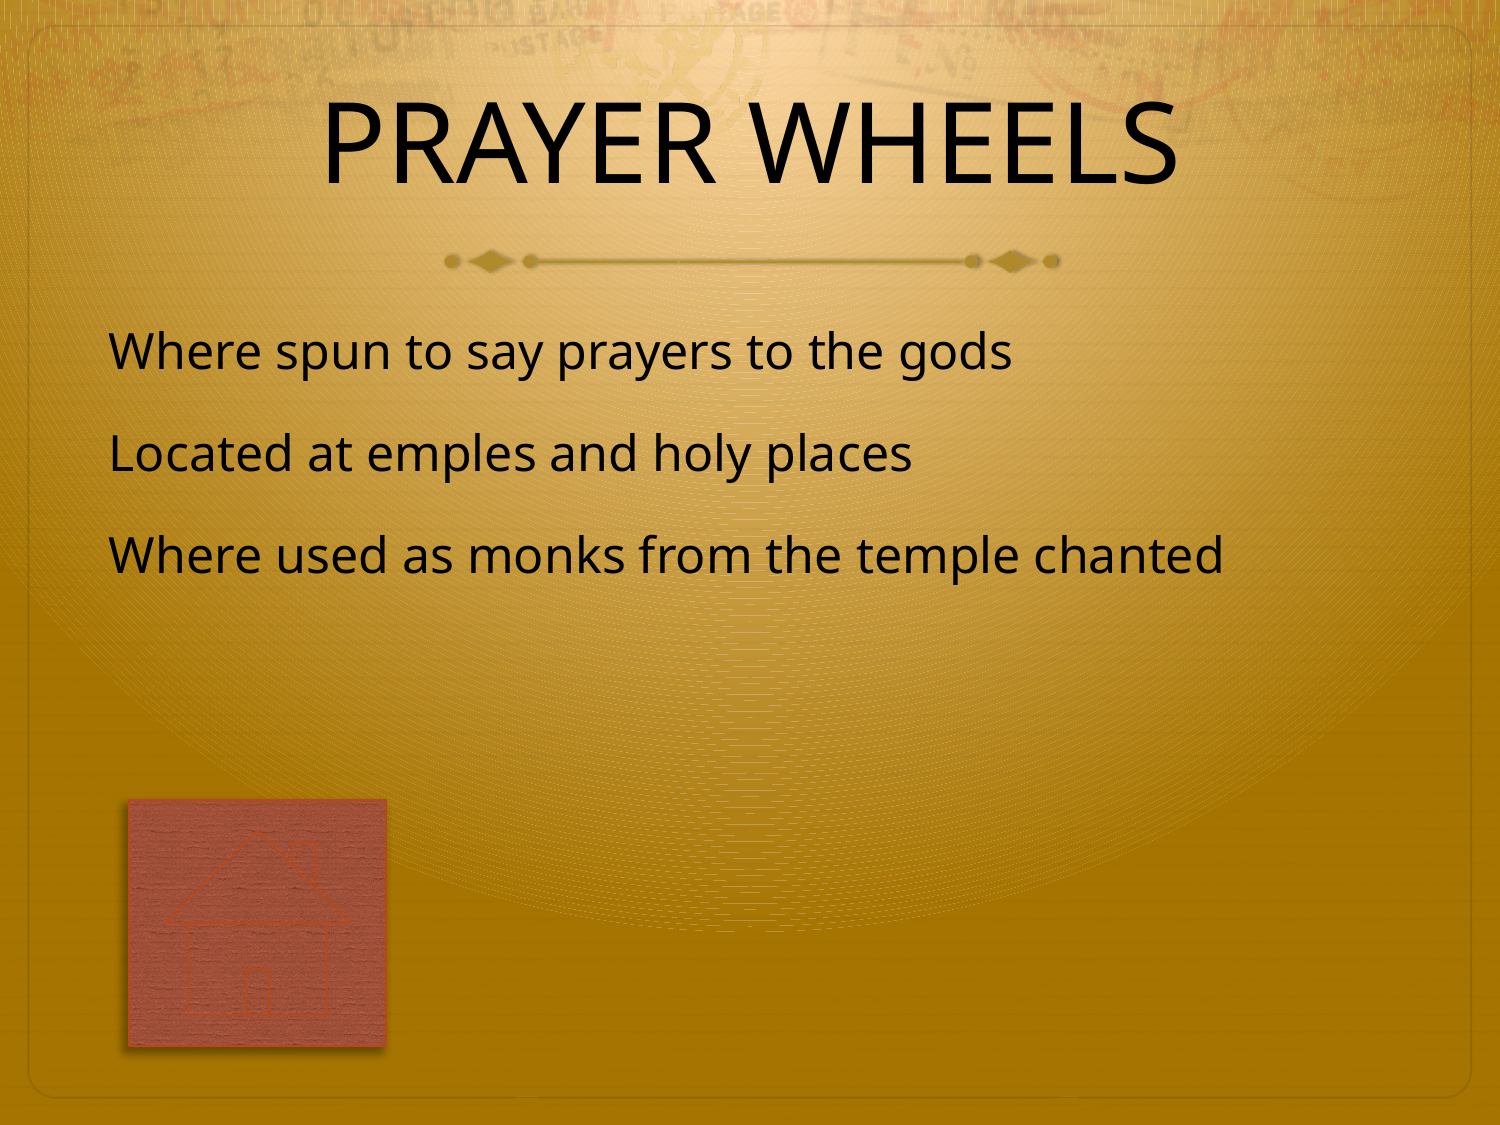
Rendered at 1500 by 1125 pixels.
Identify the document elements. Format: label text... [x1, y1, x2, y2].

text_box [128, 799, 387, 1047]
picture [0, 0, 1500, 1125]
list Where spun to say prayers to the gods Located at emples and holy places Where used as monks from the temple chanted [93, 312, 1407, 988]
title PRAYER WHEELS [93, 45, 1407, 233]
